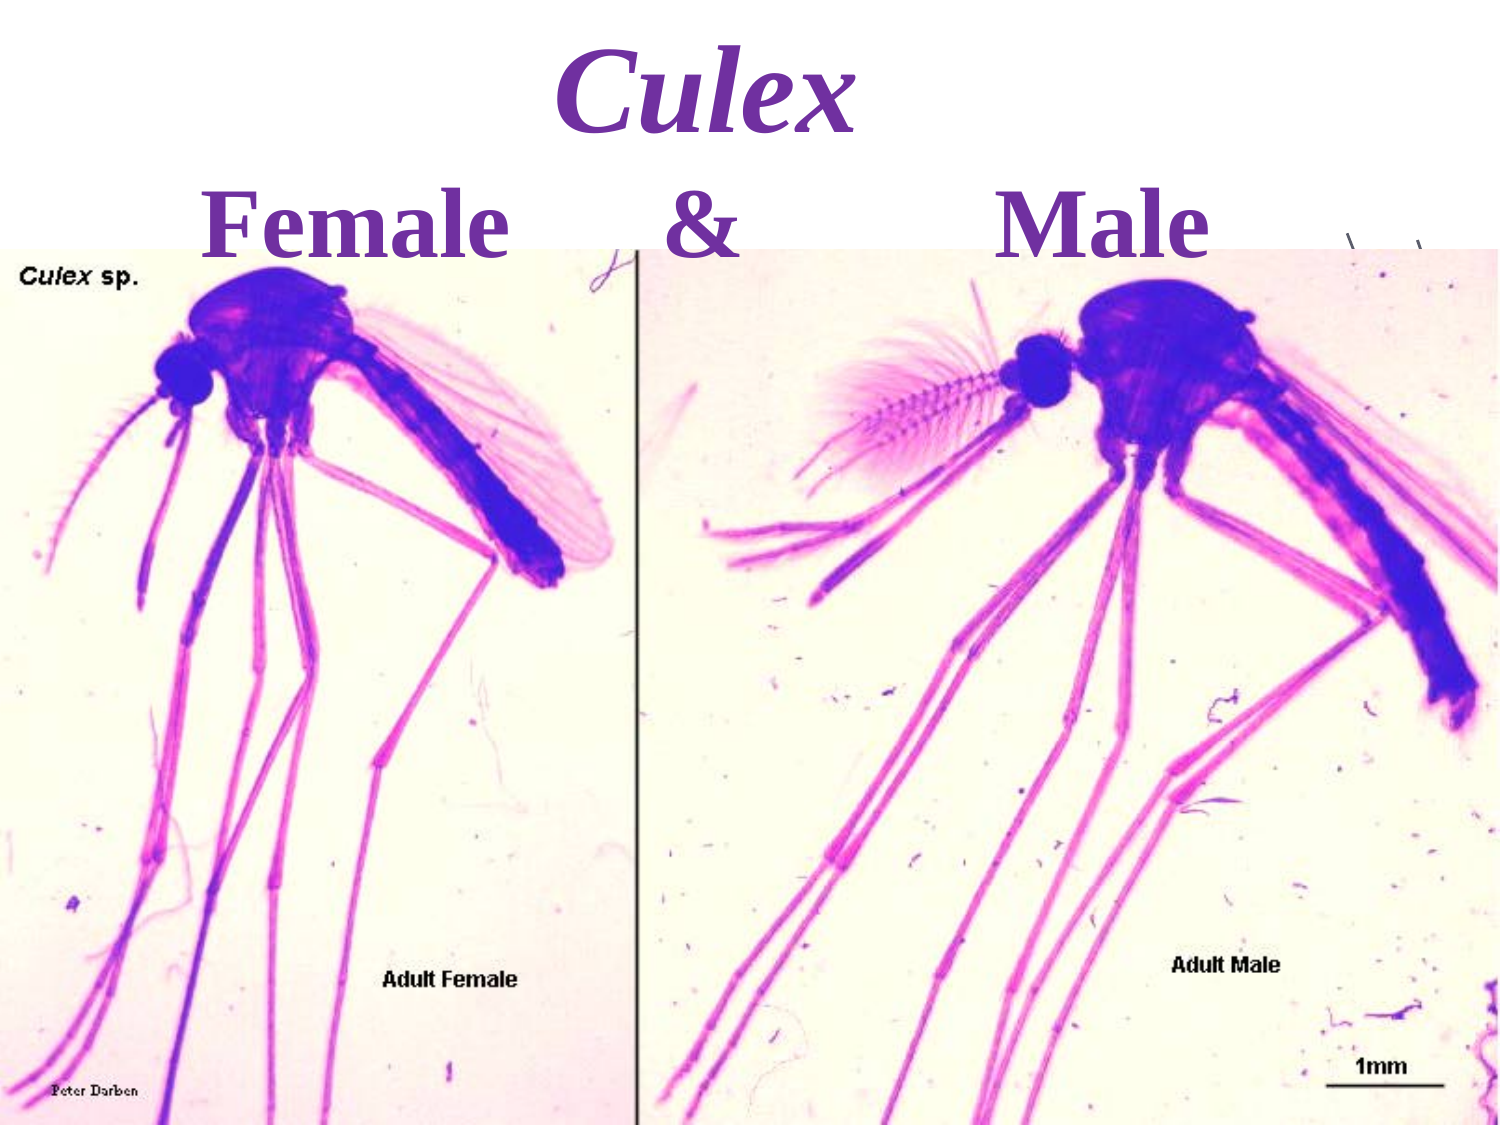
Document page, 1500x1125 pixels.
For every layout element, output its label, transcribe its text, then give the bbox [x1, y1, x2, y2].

picture [0, 249, 1500, 1125]
text_box Culex Female & Male [162, 0, 1250, 248]
